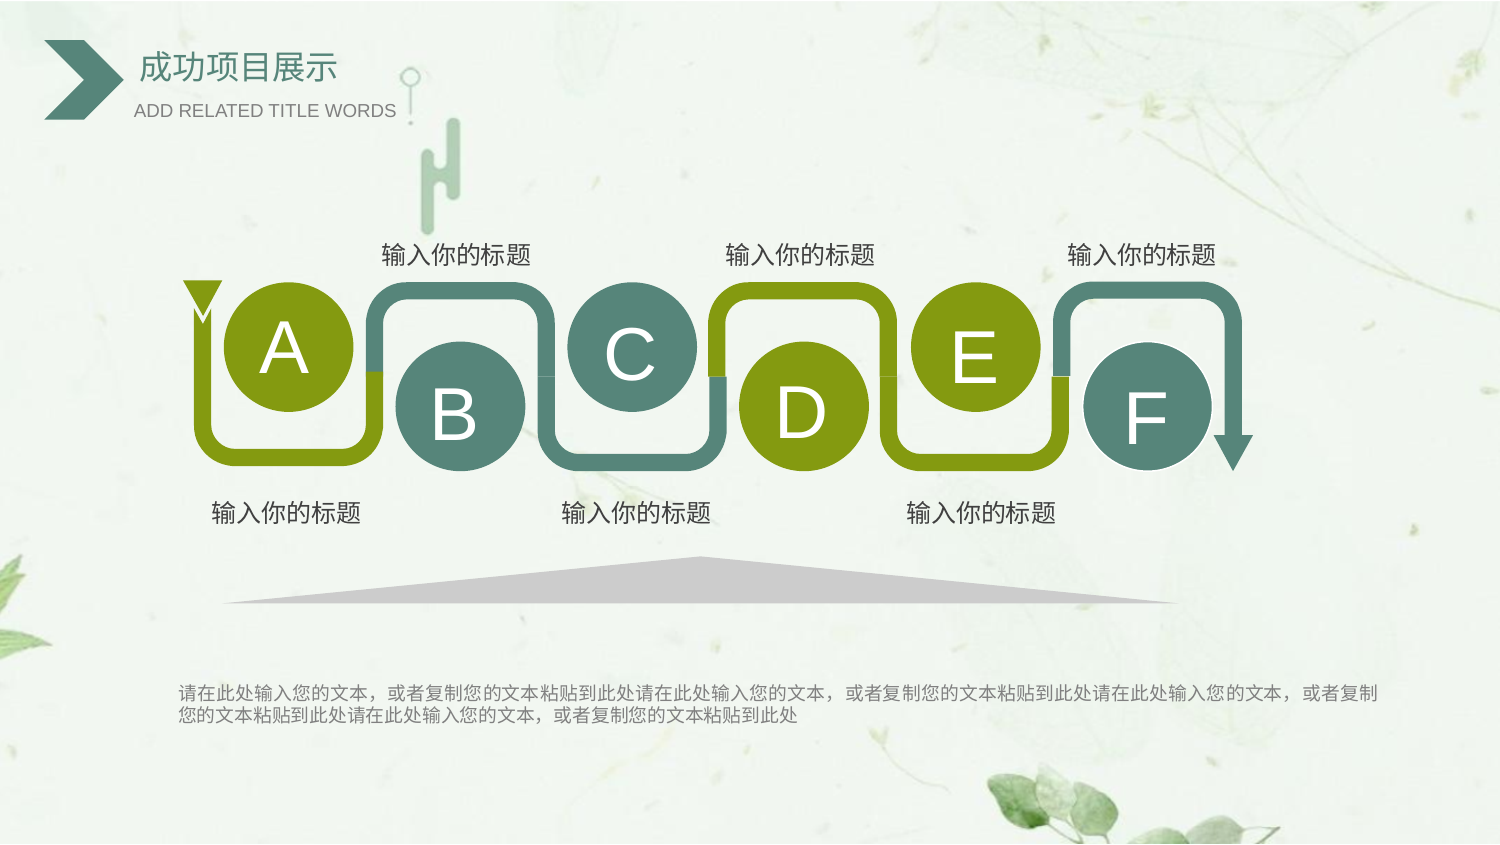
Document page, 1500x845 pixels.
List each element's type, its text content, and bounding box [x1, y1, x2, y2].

text_box 输入你的标题 [1052, 232, 1232, 277]
text_box [707, 281, 899, 378]
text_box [395, 341, 526, 472]
text_box [536, 375, 728, 473]
text_box [181, 279, 225, 319]
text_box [1082, 341, 1213, 472]
text_box 请在此处输入您的文本，或者复制您的文本粘贴到此处请在此处输入您的文本，或者复制您的文本粘贴到此处请在此处输入您的文本，或者复制您的文本粘贴到此处请在此处输入您的文本，或者复制您的文本粘贴到此处 [167, 676, 1388, 732]
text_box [567, 282, 698, 412]
text_box 输入你的标题 [366, 232, 547, 277]
picture [0, 2, 1500, 844]
text_box [878, 375, 1070, 473]
text_box 输入你的标题 [196, 489, 377, 535]
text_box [739, 341, 869, 472]
text_box [192, 307, 385, 468]
text_box [364, 281, 556, 375]
text_box [1052, 280, 1243, 434]
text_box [223, 282, 354, 412]
text_box 输入你的标题 [547, 489, 727, 535]
text_box 输入你的标题 [891, 489, 1072, 535]
text_box [221, 556, 1180, 604]
text_box 输入你的标题 [710, 232, 891, 277]
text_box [910, 282, 1041, 412]
text_box [1213, 434, 1255, 474]
